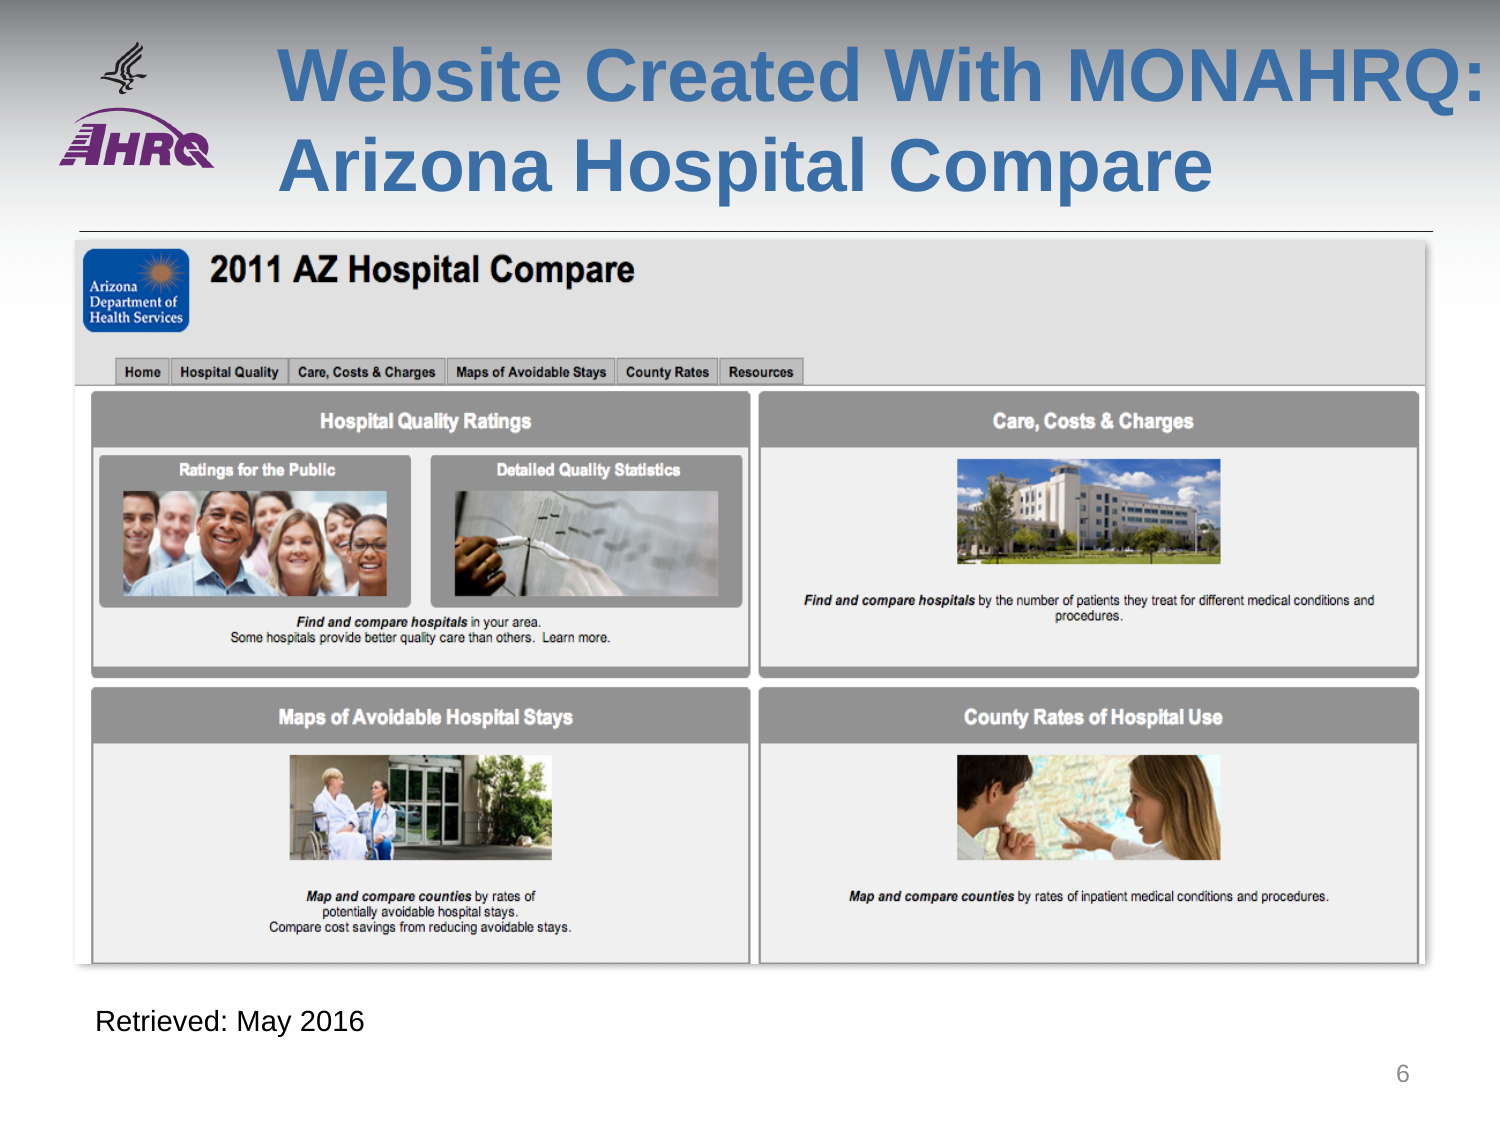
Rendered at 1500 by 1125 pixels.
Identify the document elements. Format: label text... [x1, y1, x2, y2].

text_box Retrieved: May 2016 [80, 995, 389, 1045]
picture [0, 0, 1500, 1125]
title Website Created With MONAHRQ: Arizona Hospital Compare [262, 45, 1500, 188]
slide_number 6 [1074, 1042, 1425, 1103]
